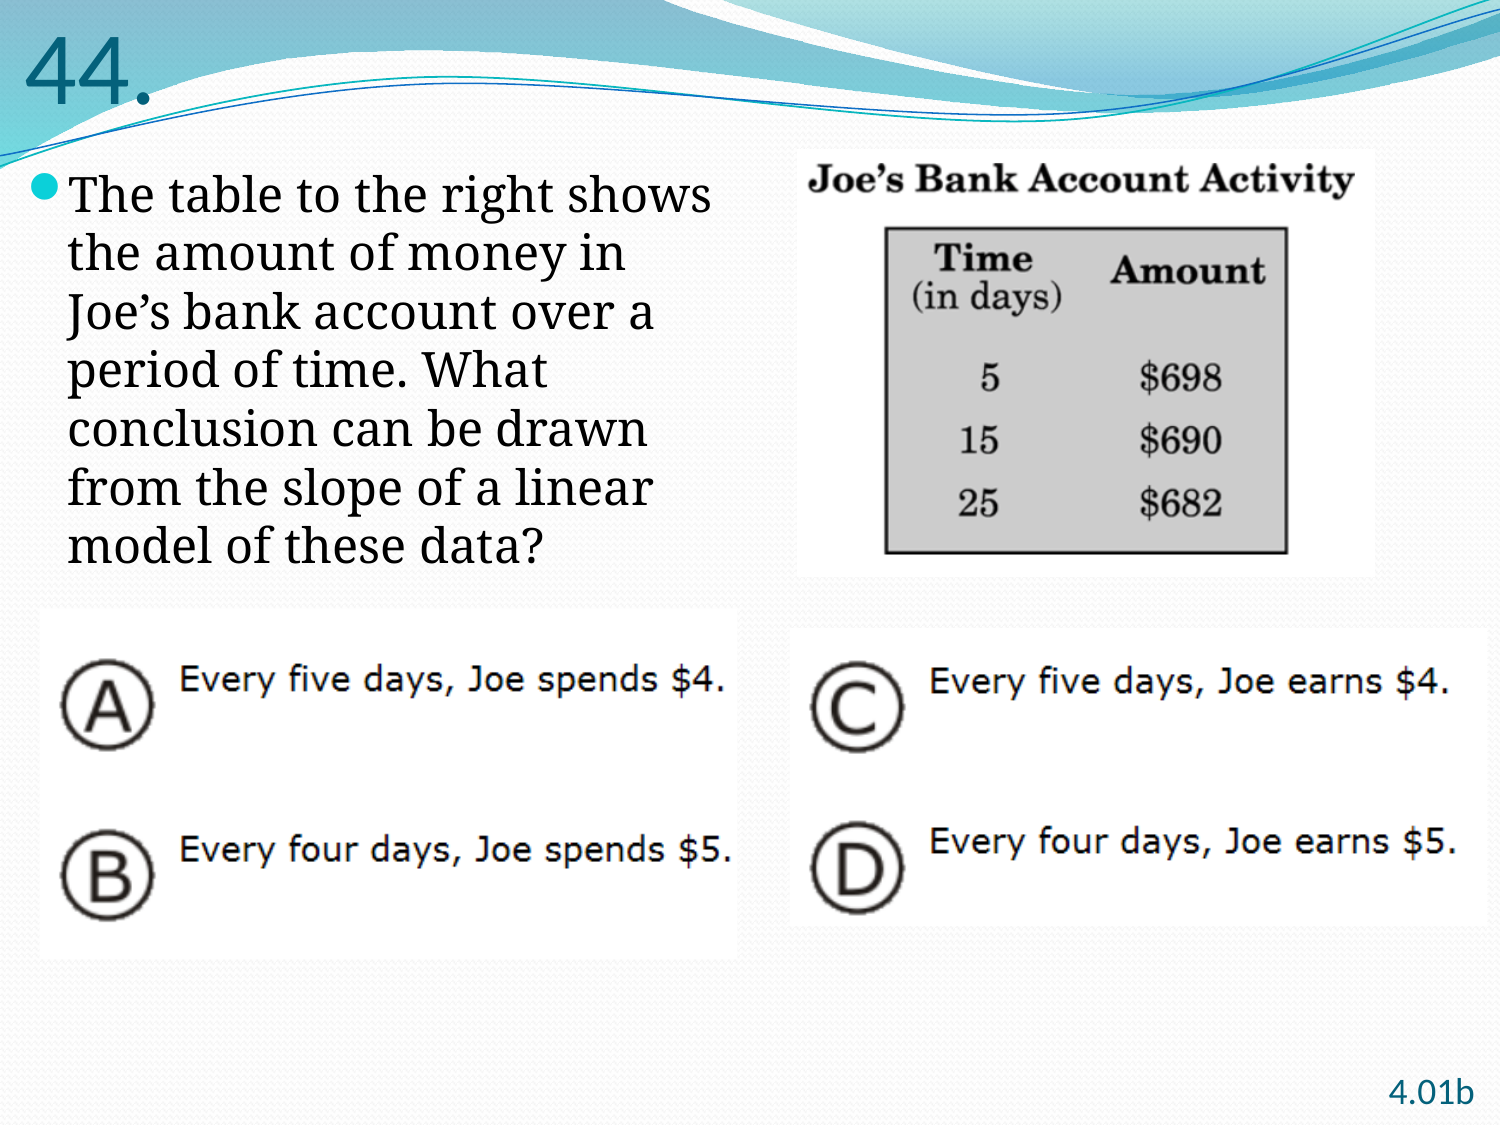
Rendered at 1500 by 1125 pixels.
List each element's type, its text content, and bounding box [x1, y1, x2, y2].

title 44. [24, 0, 1375, 125]
picture [797, 149, 1375, 577]
text_box 4.01b [124, 924, 1475, 1113]
list The table to the right shows the amount of money in Joe’s bank account over a period of time. What conclusion can be drawn from the slope of a linear model of these data? [12, 156, 738, 625]
picture [39, 608, 738, 959]
picture [789, 628, 1488, 926]
